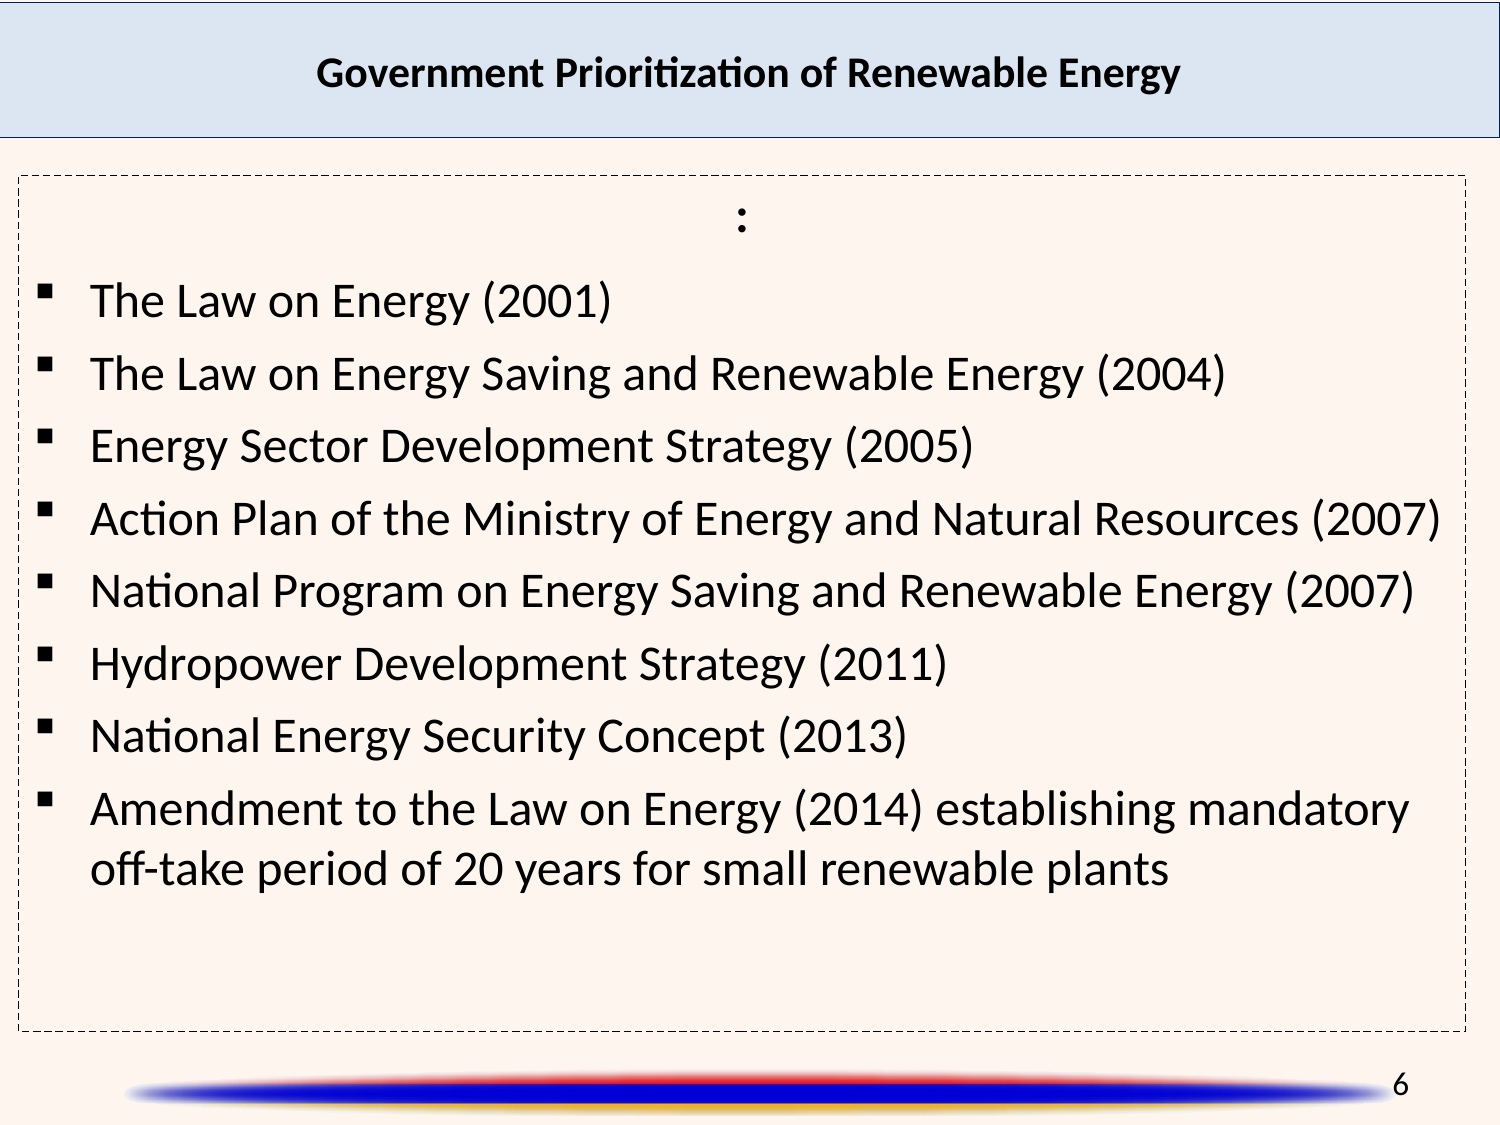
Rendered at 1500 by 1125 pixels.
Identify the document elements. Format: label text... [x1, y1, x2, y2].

picture [92, 1065, 1405, 1116]
list : The Law on Energy (2001) The Law on Energy Saving and Renewable Energy (2004) Energy Sector Development Strategy (2005) Action Plan of the Ministry of Energy and Natural Resources (2007) National Program on Energy Saving and Renewable Energy (2007) Hydropower Development Strategy (2011) National Energy Security Concept (2013) Amendment to the Law on Energy (2014) establishing mandatory off-take period of 20 years for small renewable plants [18, 175, 1466, 1032]
slide_number 6 [1350, 1051, 1452, 1112]
text_box Government Prioritization of Renewable Energy [0, 0, 1500, 140]
